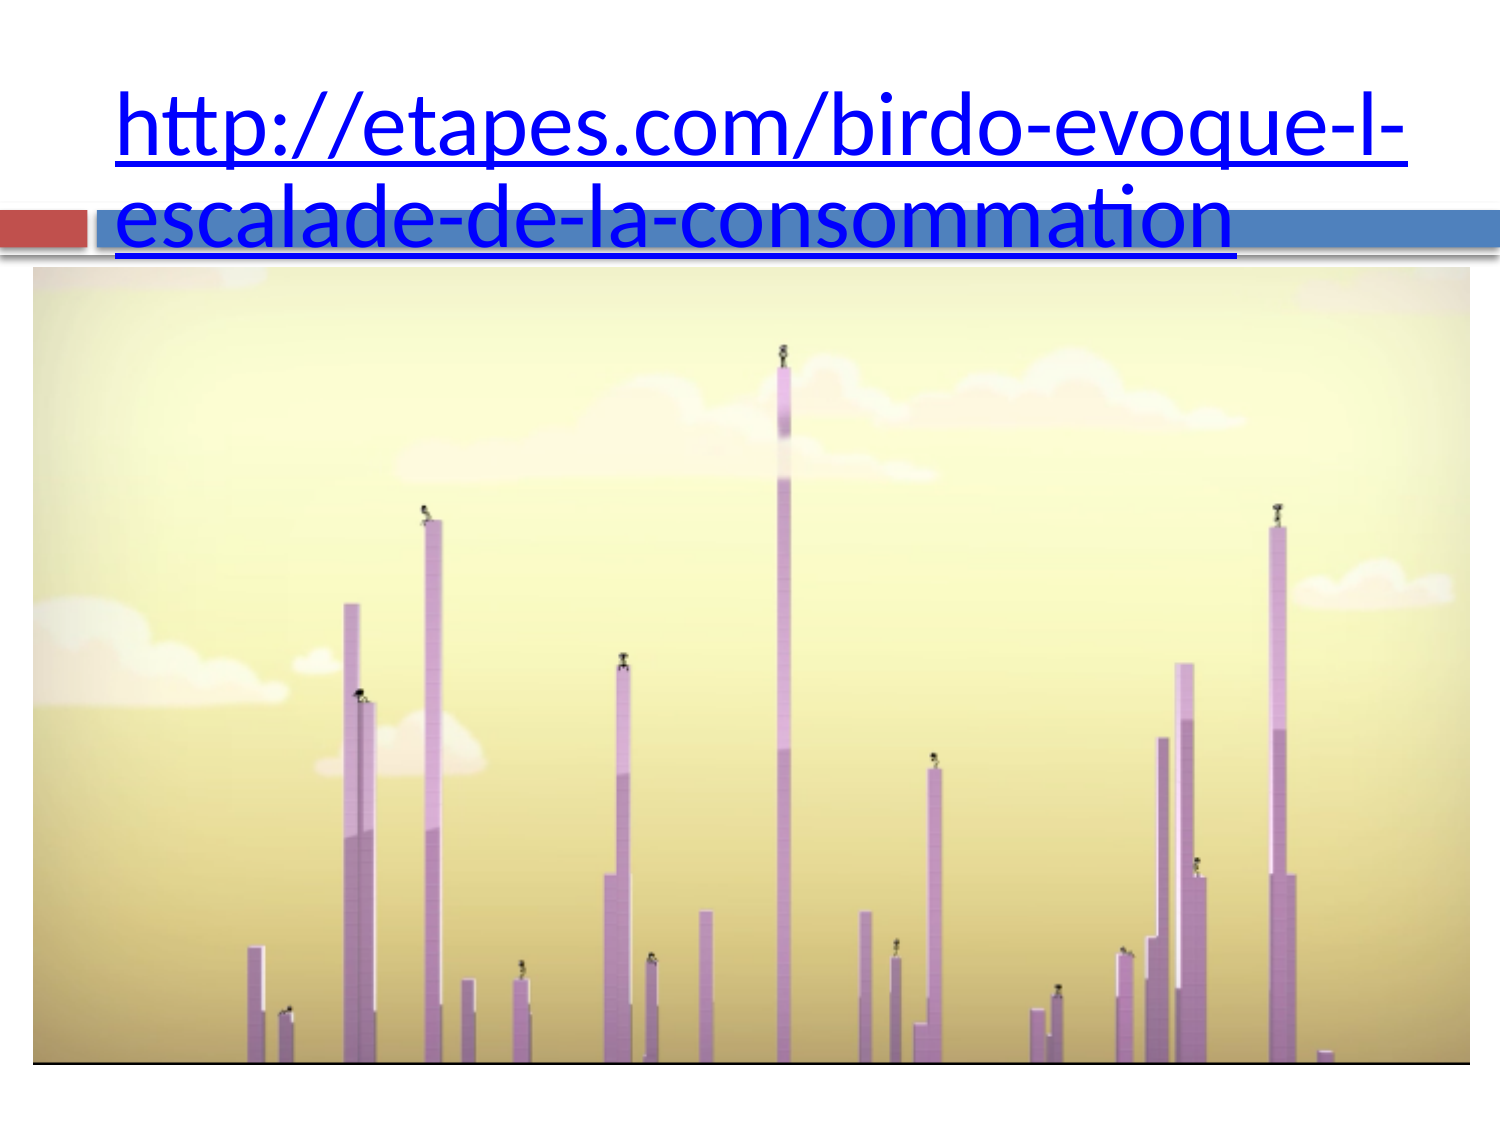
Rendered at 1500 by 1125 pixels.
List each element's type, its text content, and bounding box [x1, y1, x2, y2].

title http://etapes.com/birdo-evoque-l-escalade-de-la-consommation [99, 37, 1438, 200]
picture [32, 267, 1471, 1065]
